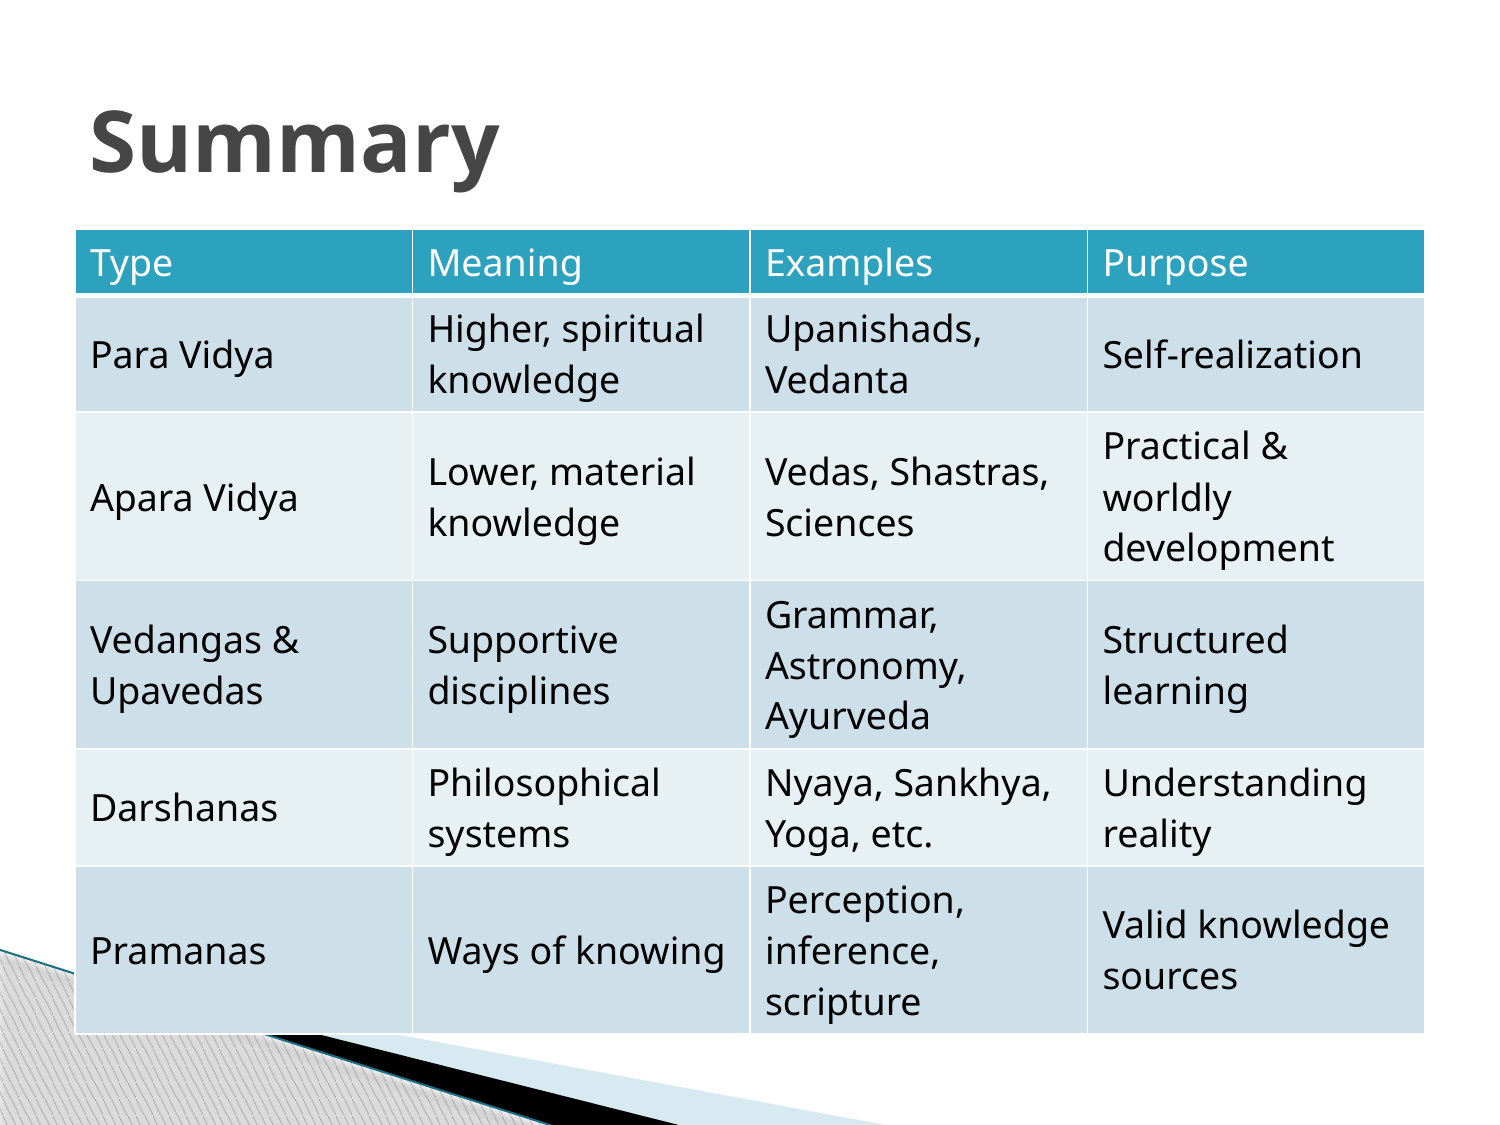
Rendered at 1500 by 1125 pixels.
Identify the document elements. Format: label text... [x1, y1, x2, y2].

table_cell Supportive disciplines [413, 581, 749, 748]
table_cell Grammar, Astronomy, Ayurveda [751, 581, 1087, 748]
table_header Examples [751, 233, 1087, 293]
table_cell Lower, material knowledge [413, 413, 749, 580]
table_cell Philosophical systems [413, 750, 749, 865]
table_cell Vedangas & Upavedas [76, 581, 412, 748]
title Summary [75, 45, 1425, 233]
table_cell Upanishads, Vedanta [751, 298, 1087, 411]
table_cell Practical & worldly development [1088, 413, 1424, 580]
table_cell Para Vidya [76, 298, 412, 411]
table_cell Self-realization [1088, 298, 1424, 411]
table_header Meaning [413, 233, 749, 293]
table_cell Apara Vidya [76, 413, 412, 580]
table_cell Structured learning [1088, 581, 1424, 748]
table_cell Nyaya, Sankhya, Yoga, etc. [751, 750, 1087, 865]
table_header Type [76, 233, 412, 293]
table_cell Pramanas [76, 867, 412, 1033]
table_cell Valid knowledge sources [1088, 867, 1424, 1033]
table_cell Higher, spiritual knowledge [413, 298, 749, 411]
table_cell Ways of knowing [413, 867, 749, 1033]
table_cell Understanding reality [1088, 750, 1424, 865]
table_cell Darshanas [76, 750, 412, 865]
table_cell Vedas, Shastras, Sciences [751, 413, 1087, 580]
table_cell Perception, inference, scripture [751, 867, 1087, 1033]
table_header Purpose [1088, 233, 1424, 293]
